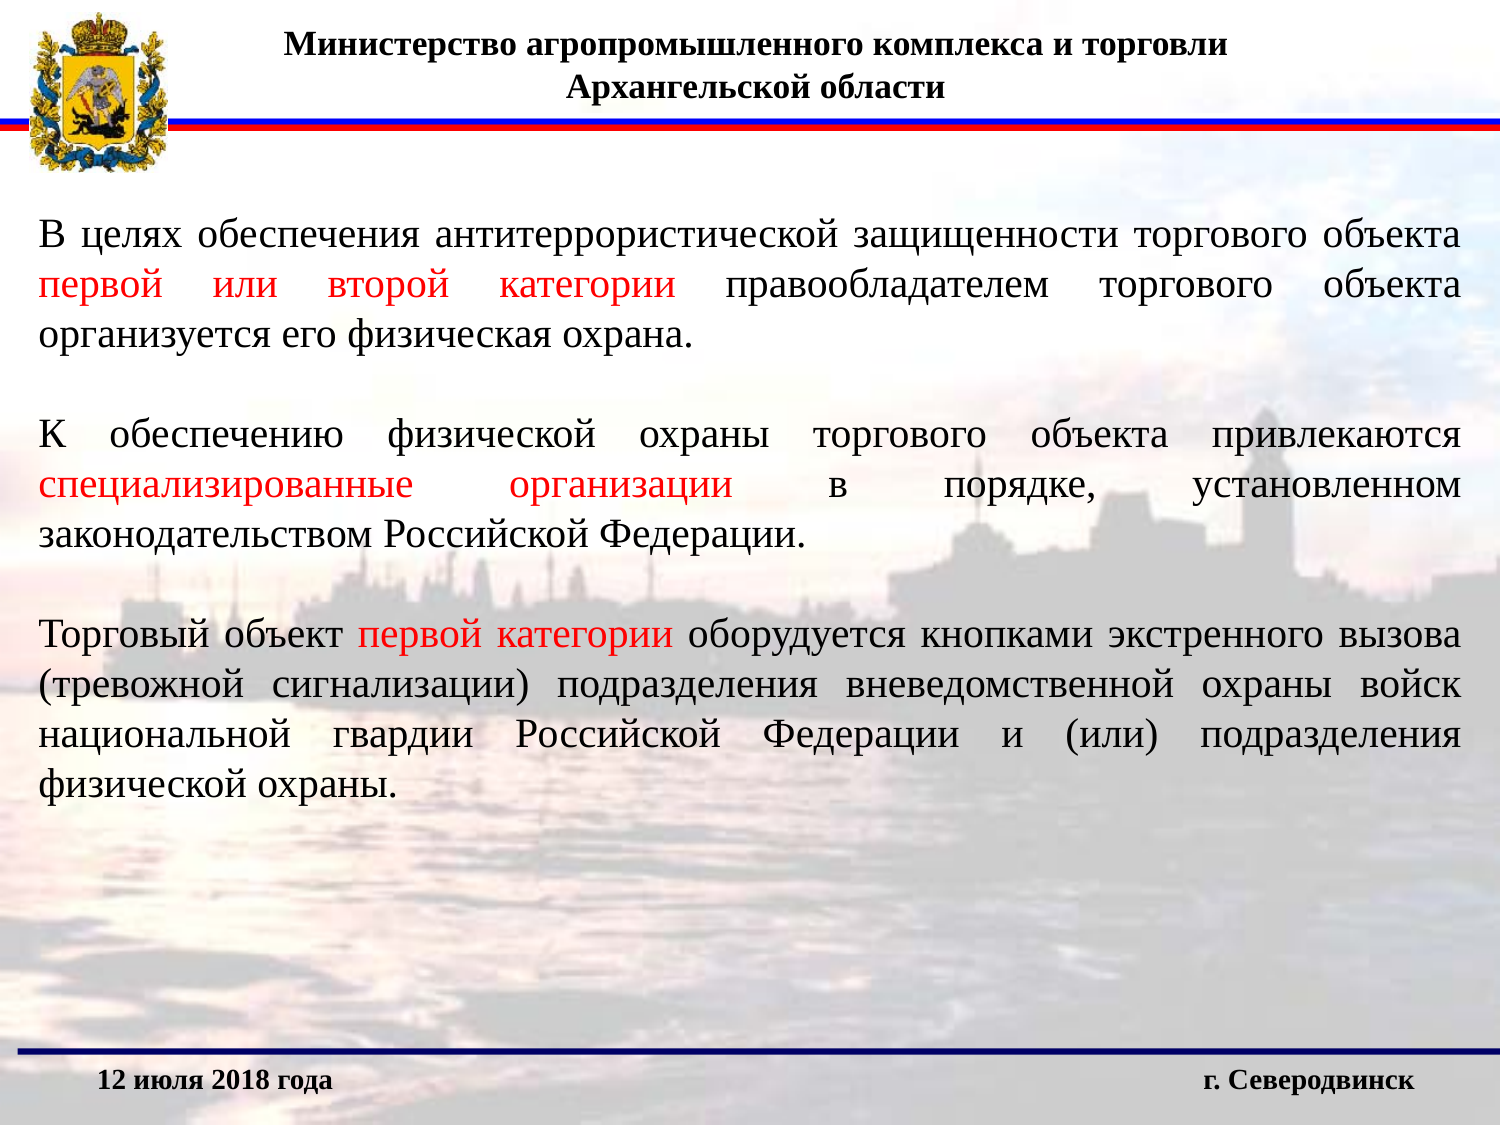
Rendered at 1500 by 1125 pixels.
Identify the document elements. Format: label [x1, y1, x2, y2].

text_box [0, 0, 1500, 1125]
